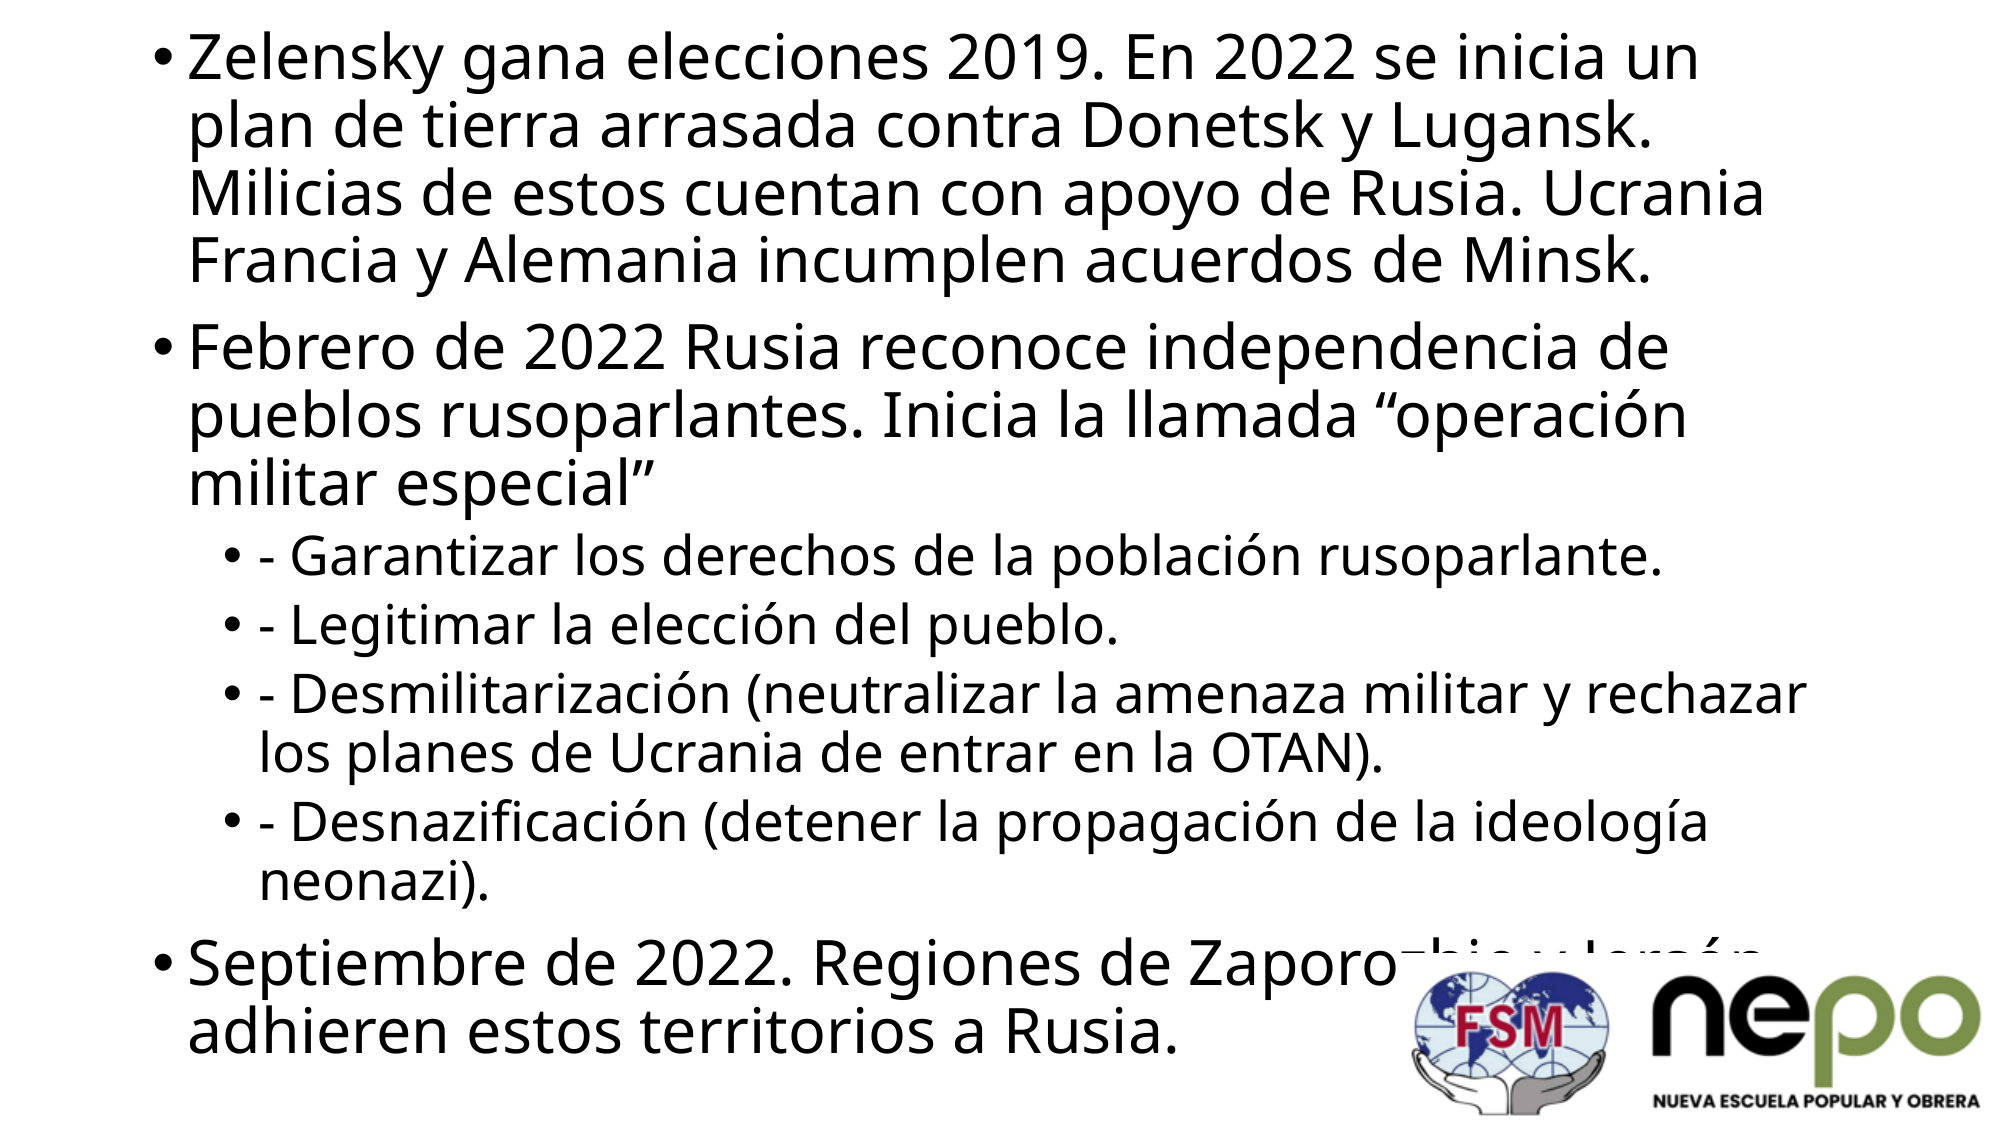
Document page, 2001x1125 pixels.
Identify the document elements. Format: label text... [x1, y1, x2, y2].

picture [1397, 952, 1999, 1125]
list Zelensky gana elecciones 2019. En 2022 se inicia un plan de tierra arrasada contra Donetsk y Lugansk. Milicias de estos cuentan con apoyo de Rusia. Ucrania Francia y Alemania incumplen acuerdos de Minsk. Febrero de 2022 Rusia reconoce independencia de pueblos rusoparlantes. Inicia la llamada “operación militar especial” - Garantizar los derechos de la población rusoparlante. - Legitimar la elección del pueblo. - Desmilitarización (neutralizar la amenaza militar y rechazar los planes de Ucrania de entrar en la OTAN). - Desnazificación (detener la propagación de la ideología neonazi). Septiembre de 2022. Regiones de Zaporozhie y Jersón adhieren estos territorios a Rusia. [137, 18, 1863, 1082]
